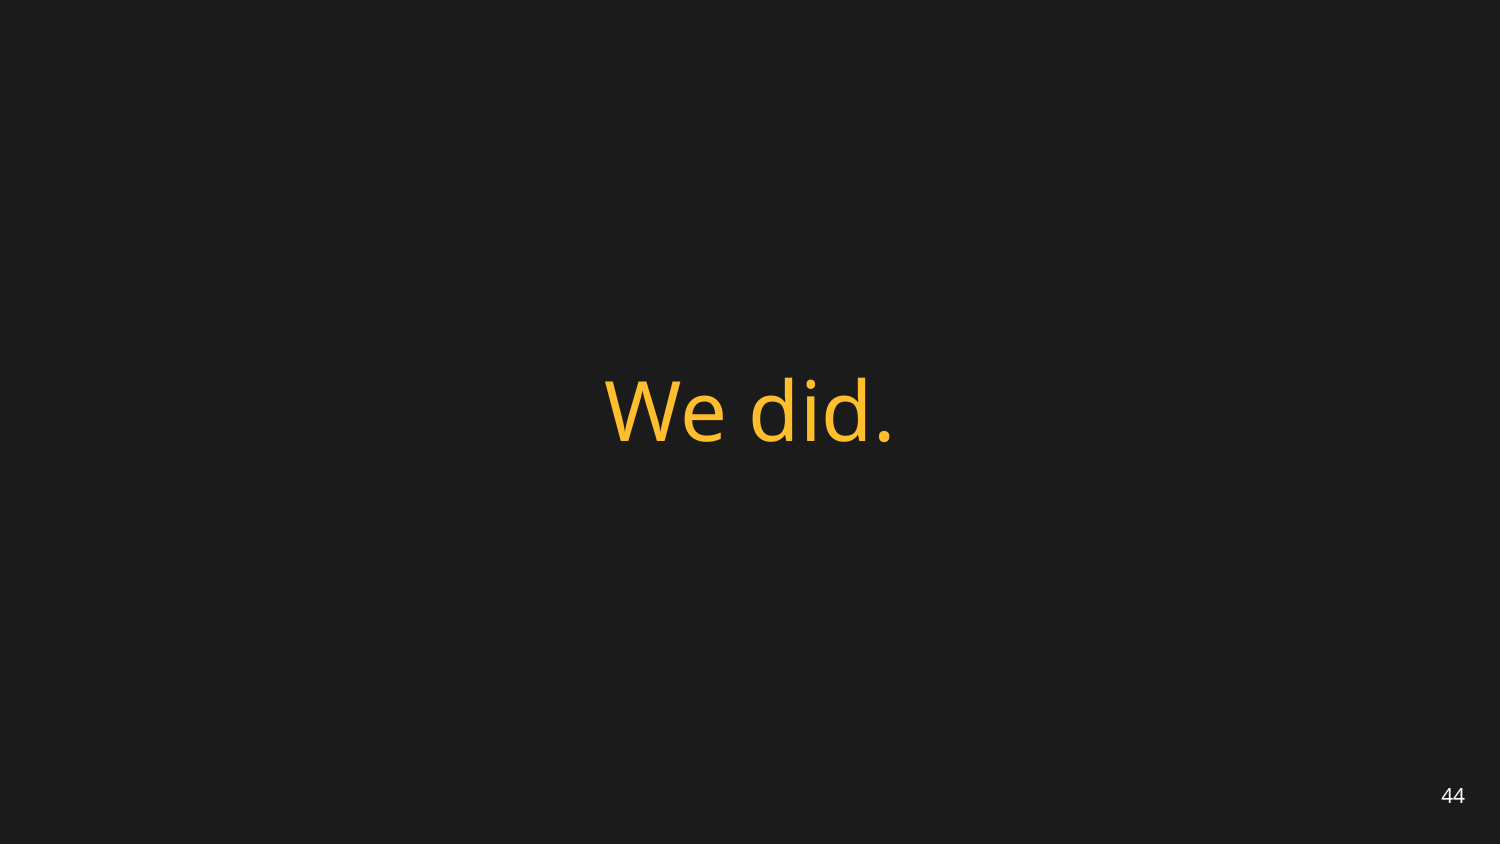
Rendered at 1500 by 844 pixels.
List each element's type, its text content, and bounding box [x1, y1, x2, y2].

title We did. [51, 72, 1449, 753]
slide_number 44 [1389, 764, 1480, 830]
